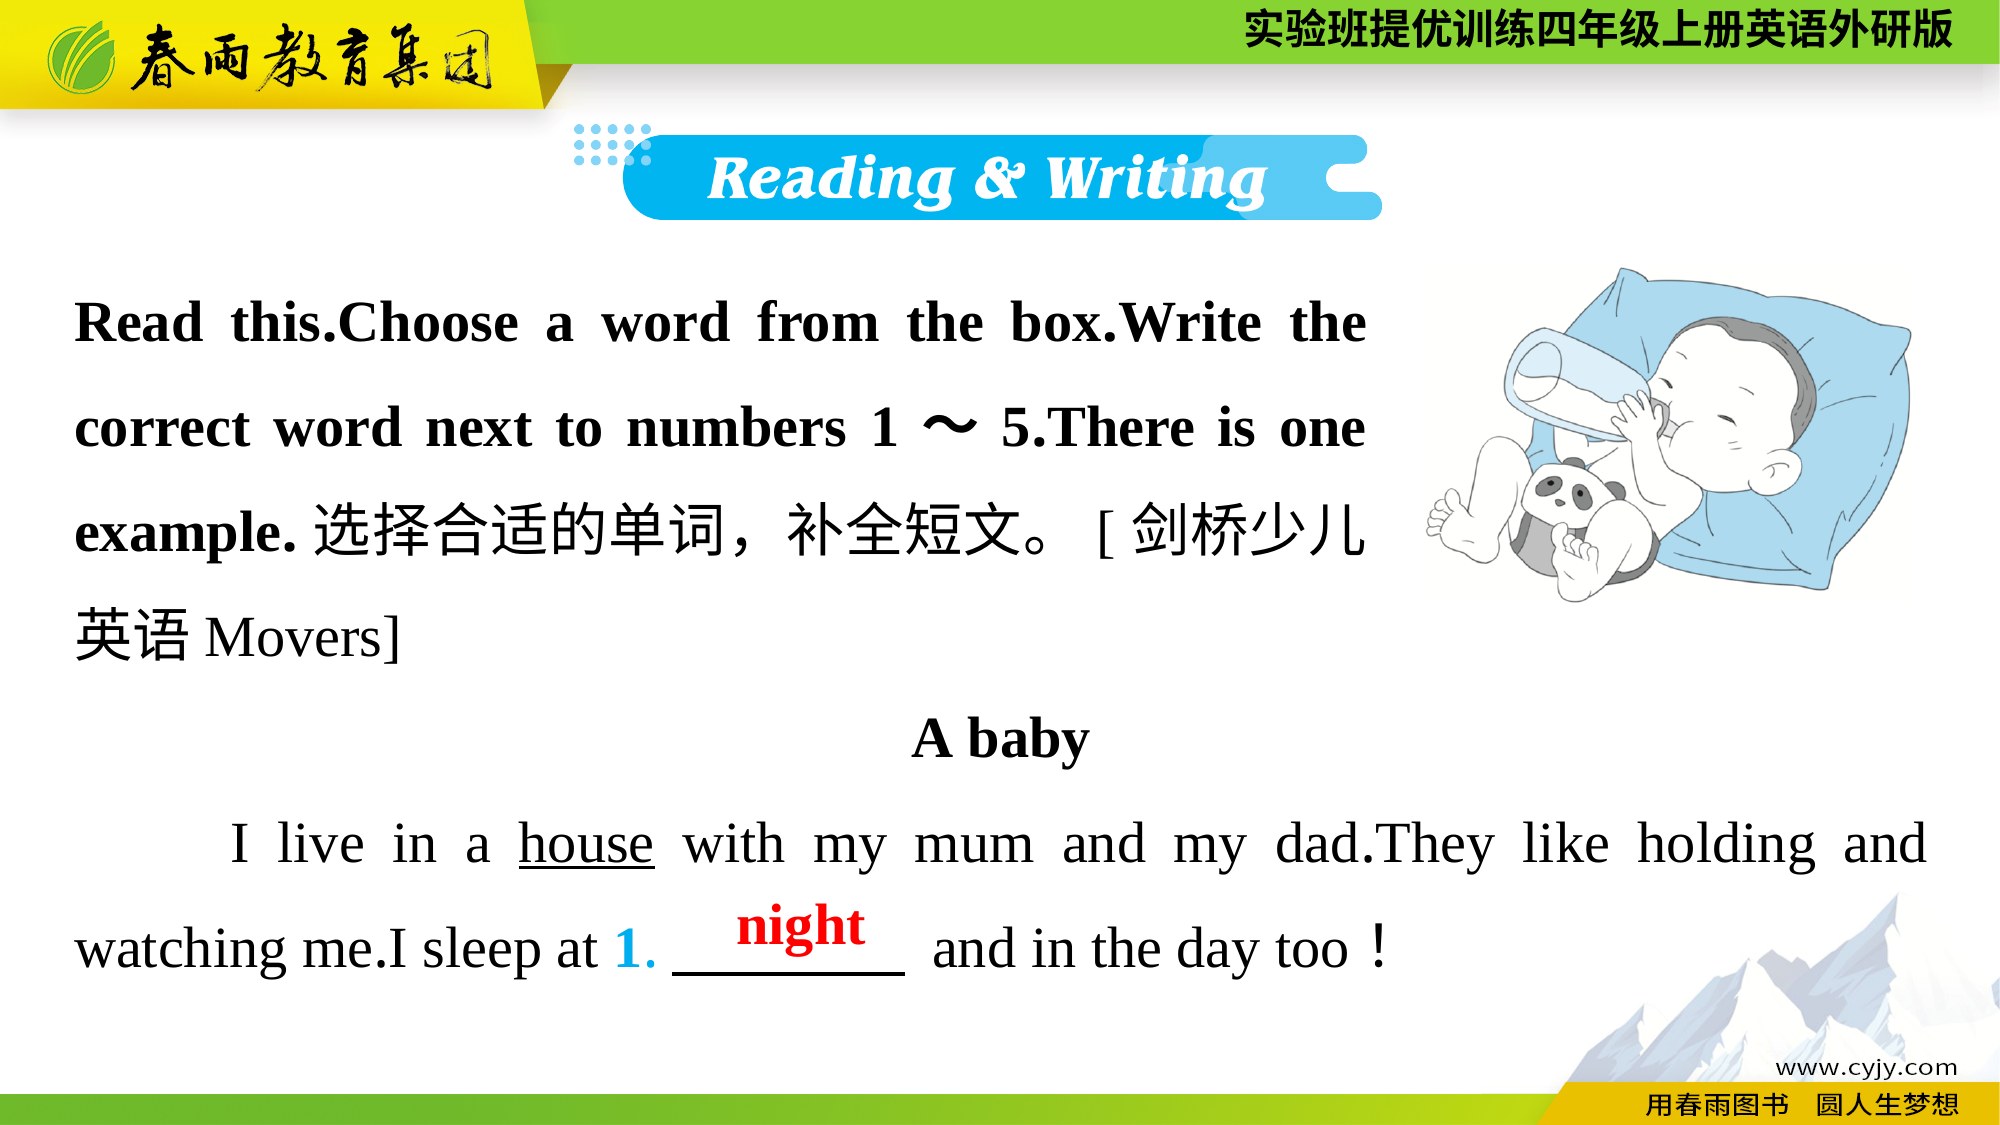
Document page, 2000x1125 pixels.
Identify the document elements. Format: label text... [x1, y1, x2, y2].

picture [0, 0, 2000, 1125]
list Read this.Choose a word from the box.Write the correct word next to numbers 1～5.There is one example.选择合适的单词，补全短文。[剑桥少儿英语Movers] [59, 240, 1382, 561]
text_box night [721, 878, 882, 964]
text_box A baby I live in a house with my mum and my dad.They like holding and watching me.I sleep at 1. and in the day too！ [59, 656, 1944, 987]
